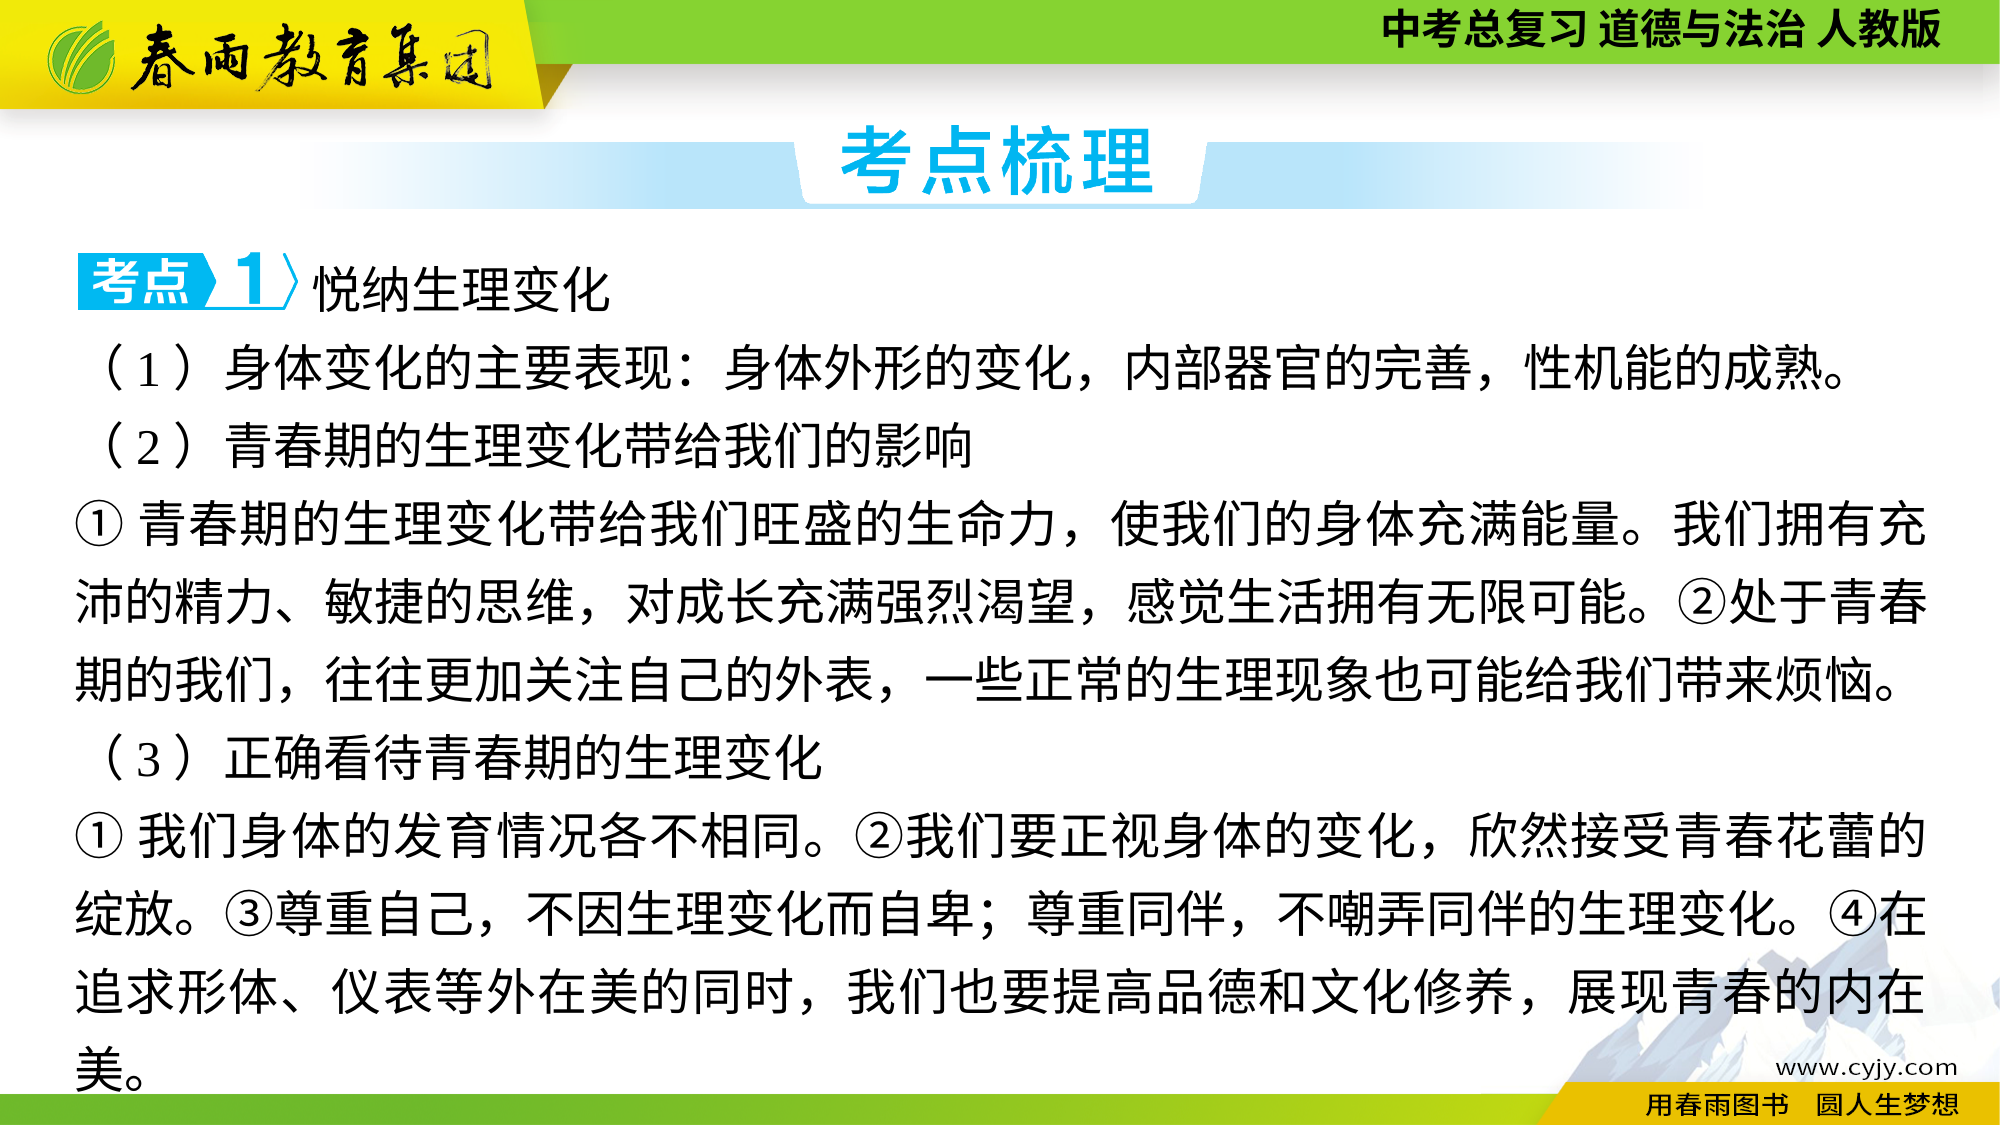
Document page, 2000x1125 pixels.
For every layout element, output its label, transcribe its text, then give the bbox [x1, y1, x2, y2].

list 悦纳生理变化 （1）身体变化的主要表现：身体外形的变化，内部器官的完善，性机能的成熟。 （2）青春期的生理变化带给我们的影响 ①青春期的生理变化带给我们旺盛的生命力，使我们的身体充满能量。我们拥有充沛的精力、敏捷的思维，对成长充满强烈渴望，感觉生活拥有无限可能。②处于青春期的我们，往往更加关注自己的外表，一些正常的生理现象也可能给我们带来烦恼。 （3）正确看待青春期的生理变化 ①我们身体的发育情况各不相同。②我们要正视身体的变化，欣然接受青春花蕾的绽放。③尊重自己，不因生理变化而自卑；尊重同伴，不嘲弄同伴的生理变化。④在追求形体、仪表等外在美的同时，我们也要提高品德和文化修养，展现青春的内在美。 [59, 233, 1944, 1028]
picture [0, 0, 2000, 1125]
